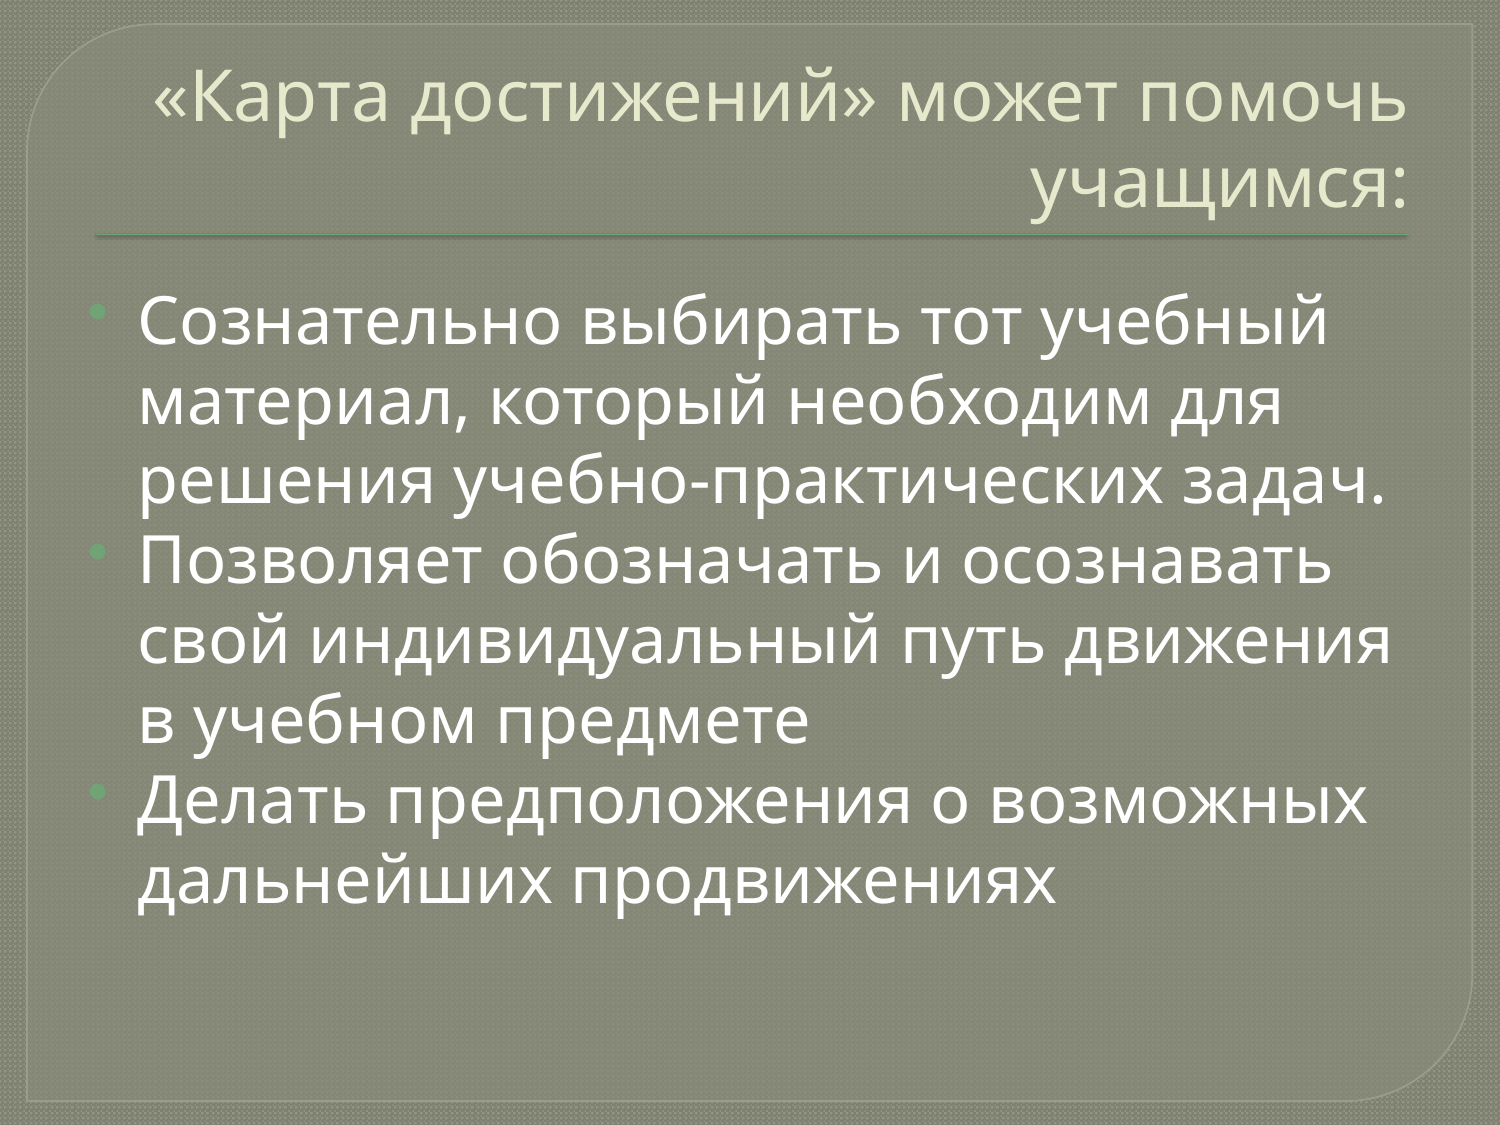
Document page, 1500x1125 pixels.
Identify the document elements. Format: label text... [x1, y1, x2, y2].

list Сознательно выбирать тот учебный материал, который необходим для решения учебно-практических задач. Позволяет обозначать и осознавать свой индивидуальный путь движения в учебном предмете Делать предположения о возможных дальнейших продвижениях [75, 270, 1425, 1013]
title «Карта достижений» может помочь учащимся: [75, 41, 1425, 230]
